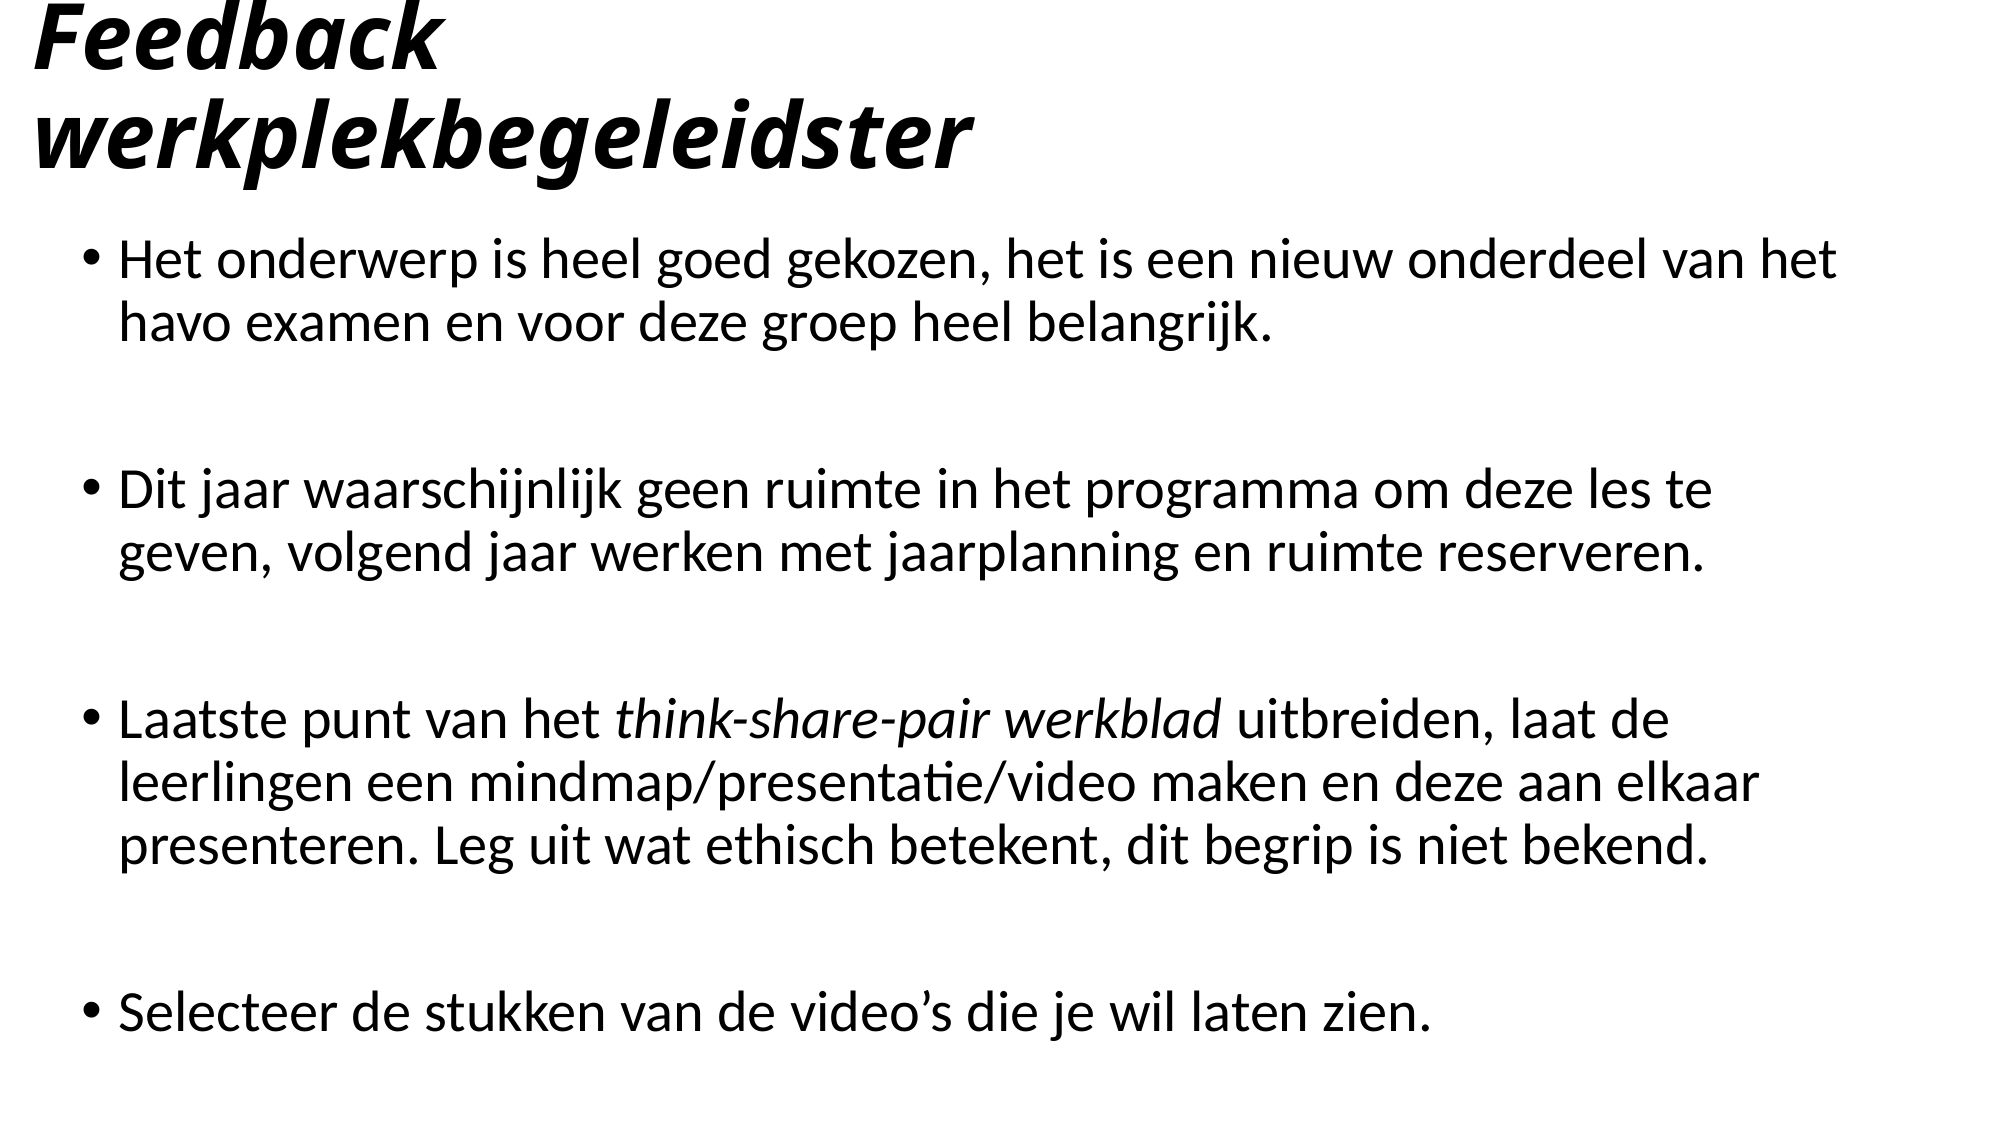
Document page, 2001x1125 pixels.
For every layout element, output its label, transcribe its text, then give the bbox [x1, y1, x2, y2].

title Feedback werkplekbegeleidster [17, 18, 1264, 161]
list Het onderwerp is heel goed gekozen, het is een nieuw onderdeel van het havo examen en voor deze groep heel belangrijk. Dit jaar waarschijnlijk geen ruimte in het programma om deze les te geven, volgend jaar werken met jaarplanning en ruimte reserveren. Laatste punt van het think-share-pair werkblad uitbreiden, laat de leerlingen een mindmap/presentatie/video maken en deze aan elkaar presenteren. Leg uit wat ethisch betekent, dit begrip is niet bekend. Selecteer de stukken van de video’s die je wil laten zien. [66, 220, 1859, 1073]
